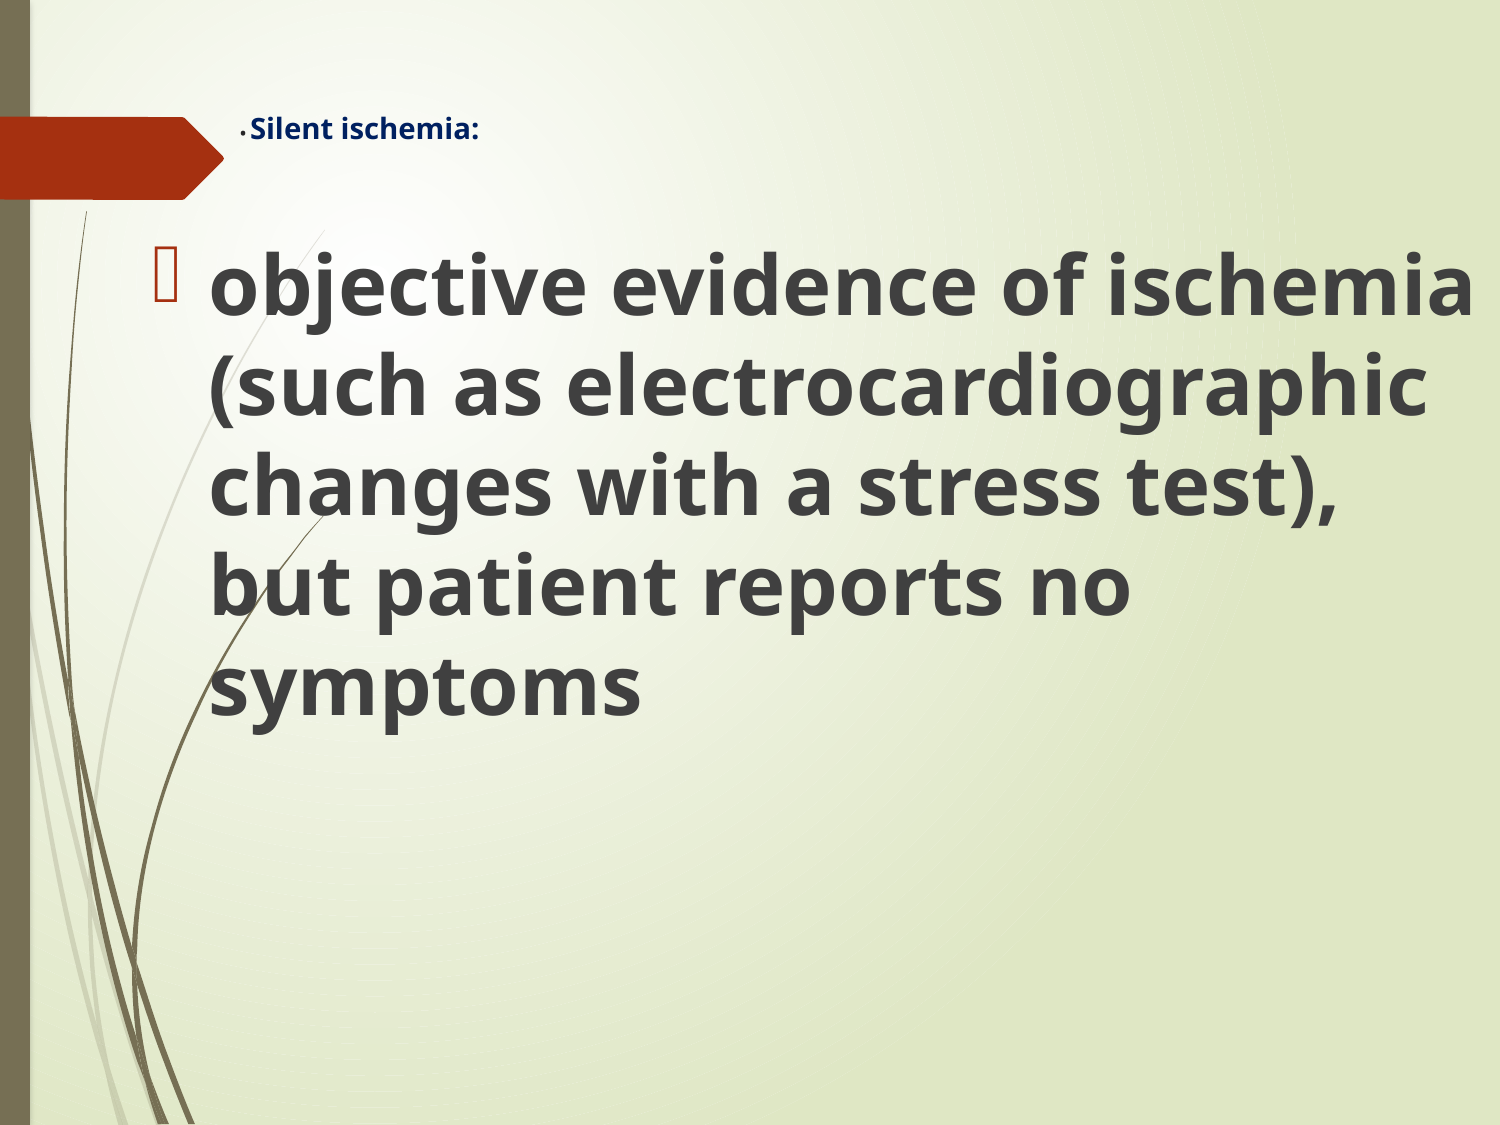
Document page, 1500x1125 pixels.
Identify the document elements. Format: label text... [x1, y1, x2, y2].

title • Silent ischemia: [225, 102, 1400, 224]
list objective evidence of ischemia (such as electrocardiographic changes with a stress test), but patient reports no symptoms [137, 224, 1500, 1125]
